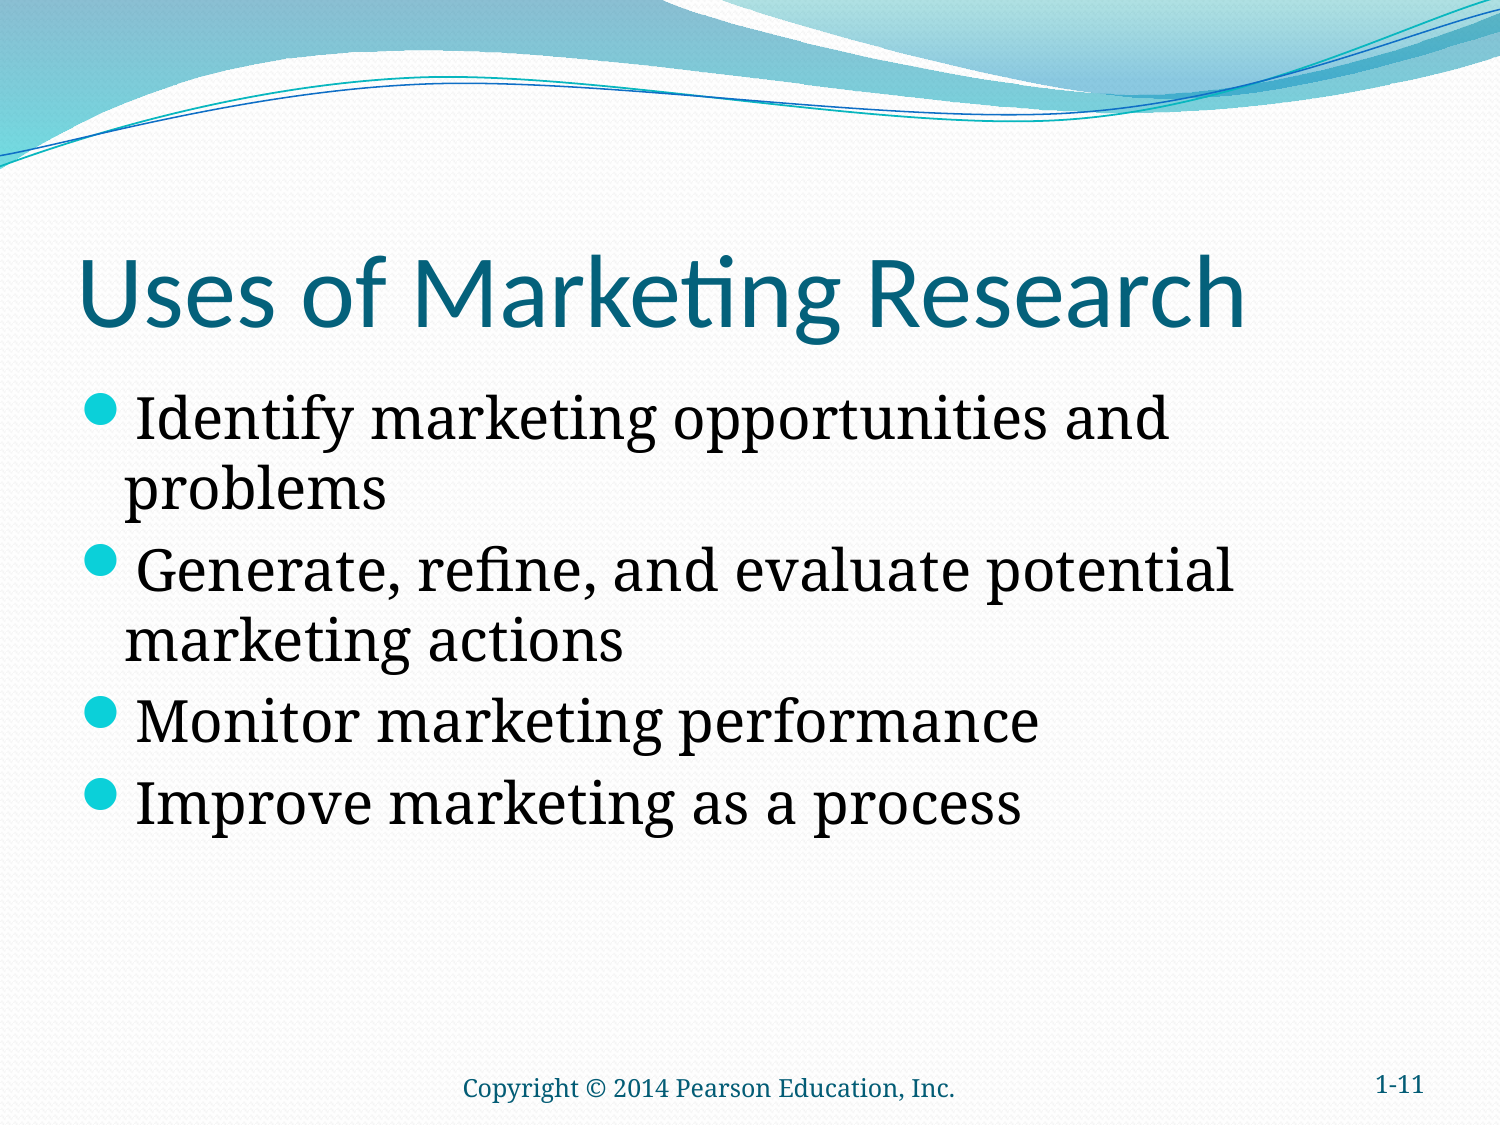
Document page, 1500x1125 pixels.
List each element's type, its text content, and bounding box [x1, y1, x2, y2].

list Identify marketing opportunities and problems Generate, refine, and evaluate potential marketing actions Monitor marketing performance Improve marketing as a process [64, 373, 1416, 1094]
title Uses of Marketing Research [76, 160, 1428, 349]
footer Copyright © 2014 Pearson Education, Inc. [437, 1042, 988, 1103]
slide_number 1-11 [1299, 1042, 1425, 1103]
